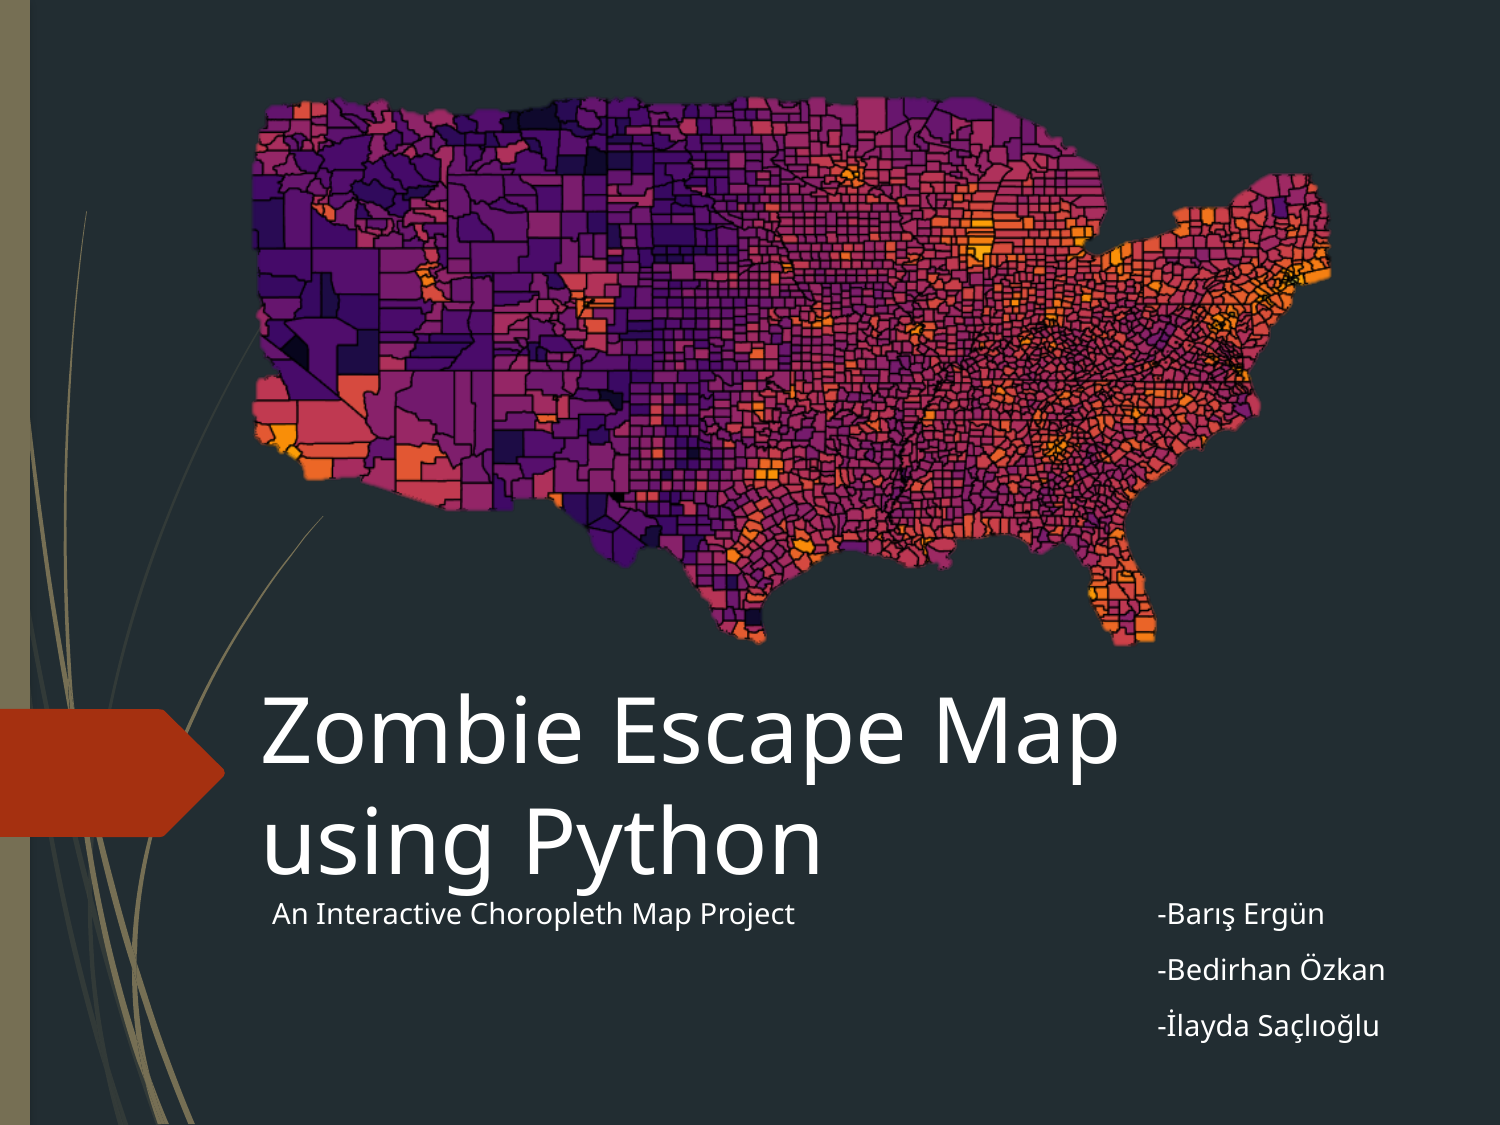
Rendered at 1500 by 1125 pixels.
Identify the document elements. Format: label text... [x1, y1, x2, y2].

title Zombie Escape Map using Python [244, 724, 1208, 900]
text_box -Barış Ergün -Bedirhan Özkan -İlayda Saçlıoğlu [1142, 887, 1500, 1073]
picture [119, 30, 1467, 716]
subtitle An Interactive Choropleth Map Project [257, 887, 1142, 1073]
